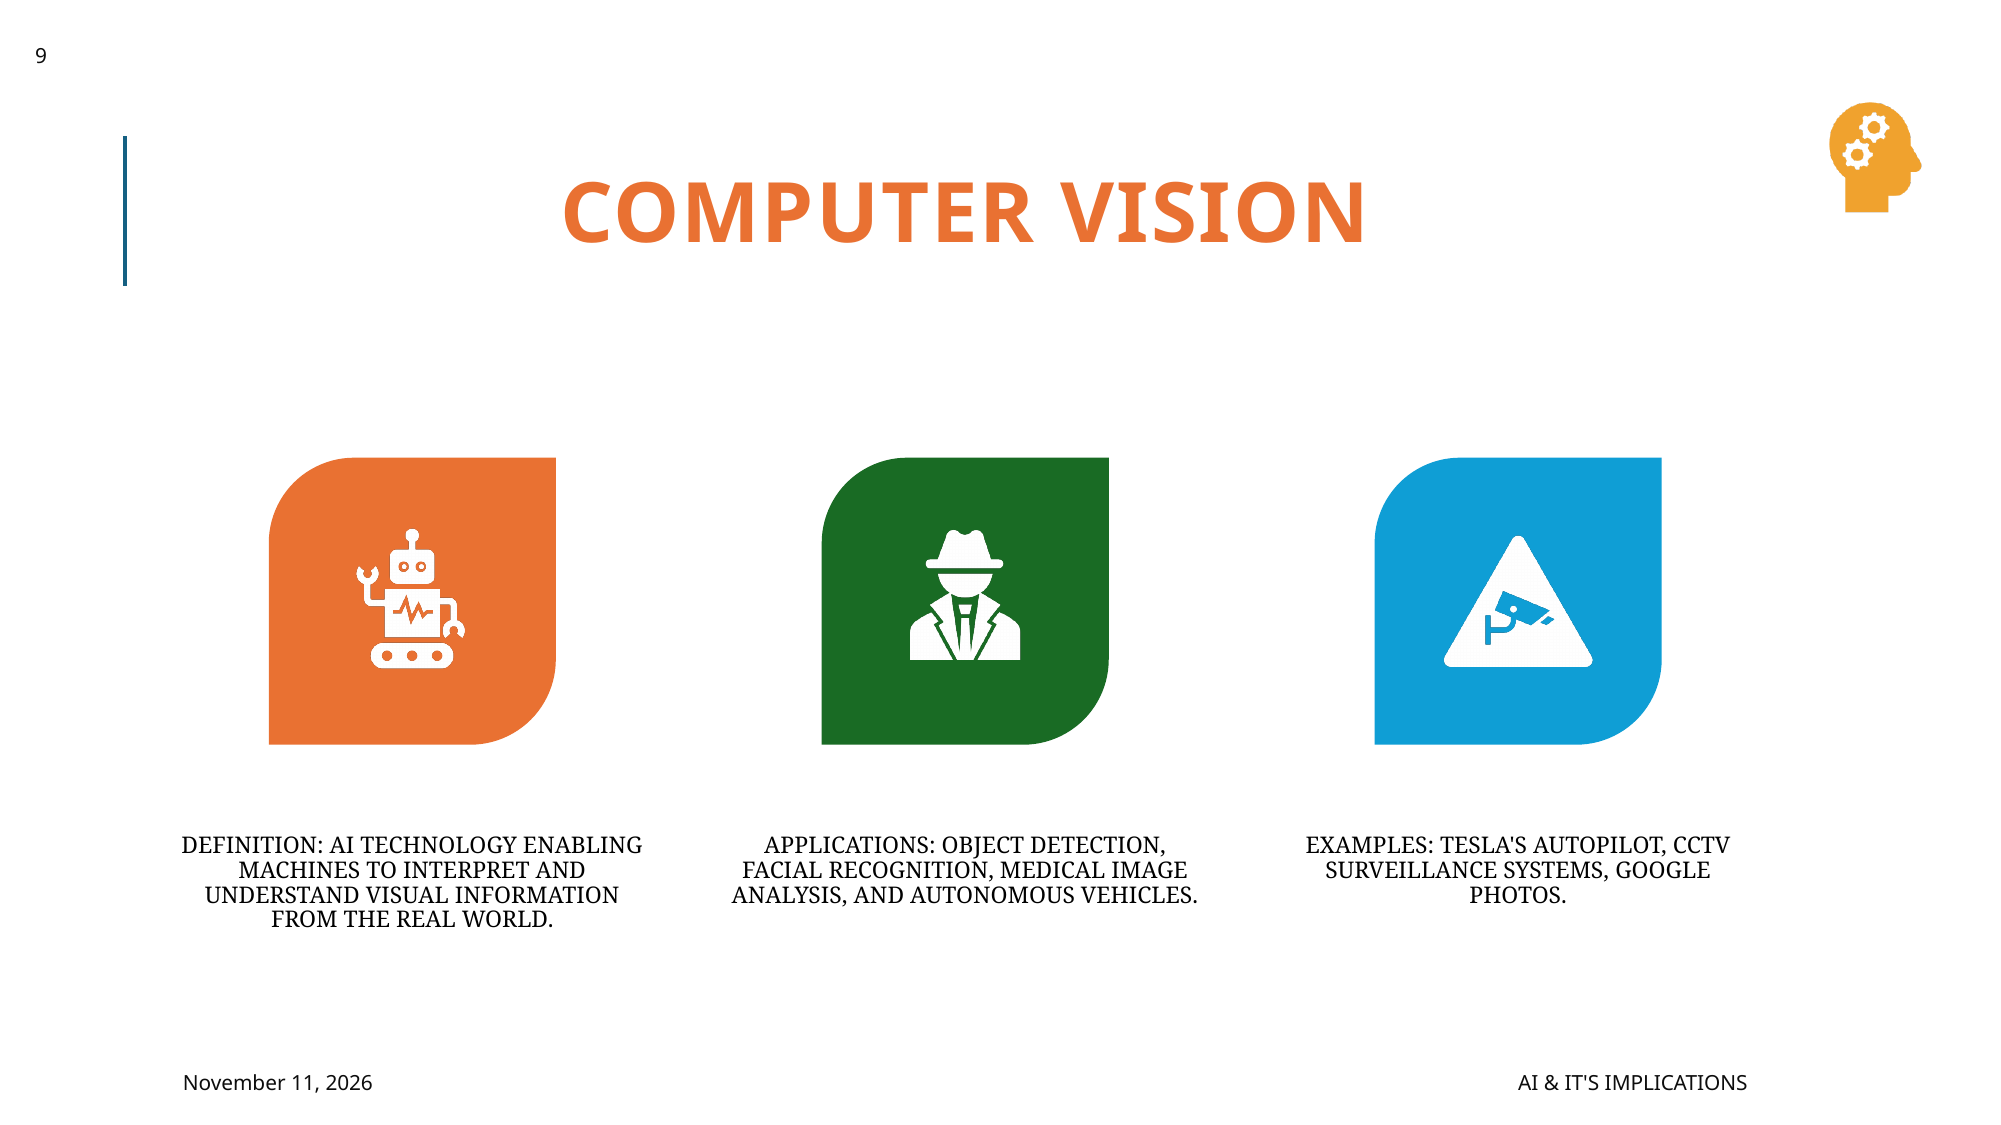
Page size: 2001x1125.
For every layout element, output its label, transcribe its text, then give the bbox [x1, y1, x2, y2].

title Computer Vision [168, 96, 1763, 342]
footer AI & It's Implications [794, 1061, 1763, 1107]
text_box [167, 374, 1763, 1036]
picture [1811, 95, 1939, 224]
slide_number 9 [20, 34, 180, 80]
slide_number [168, 1061, 522, 1107]
